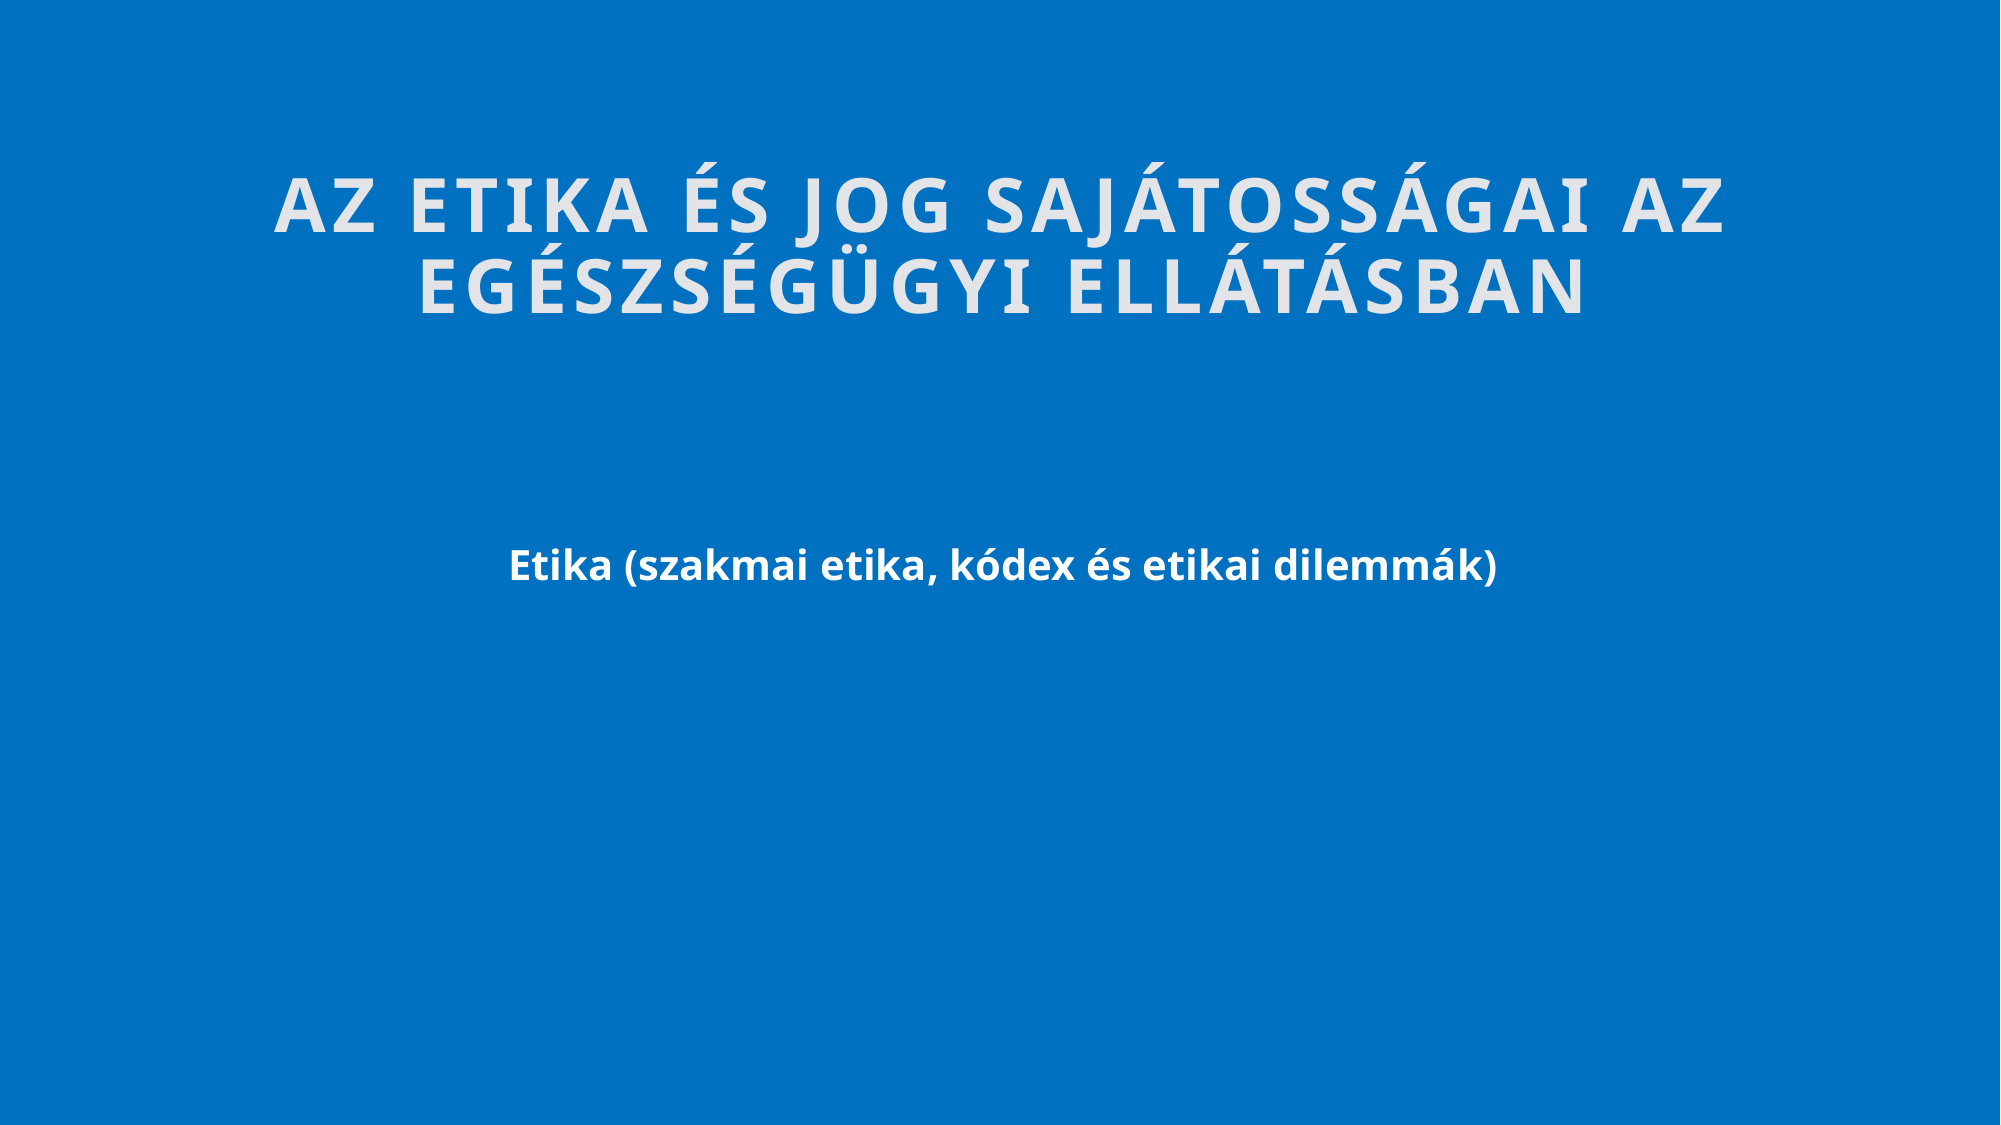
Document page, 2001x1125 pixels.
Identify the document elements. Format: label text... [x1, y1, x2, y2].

list Etika (szakmai etika, kódex és etikai dilemmák) [225, 369, 1782, 771]
title Az etika és jog sajátosságai az egészségügyi ellátásban [225, 112, 1782, 338]
